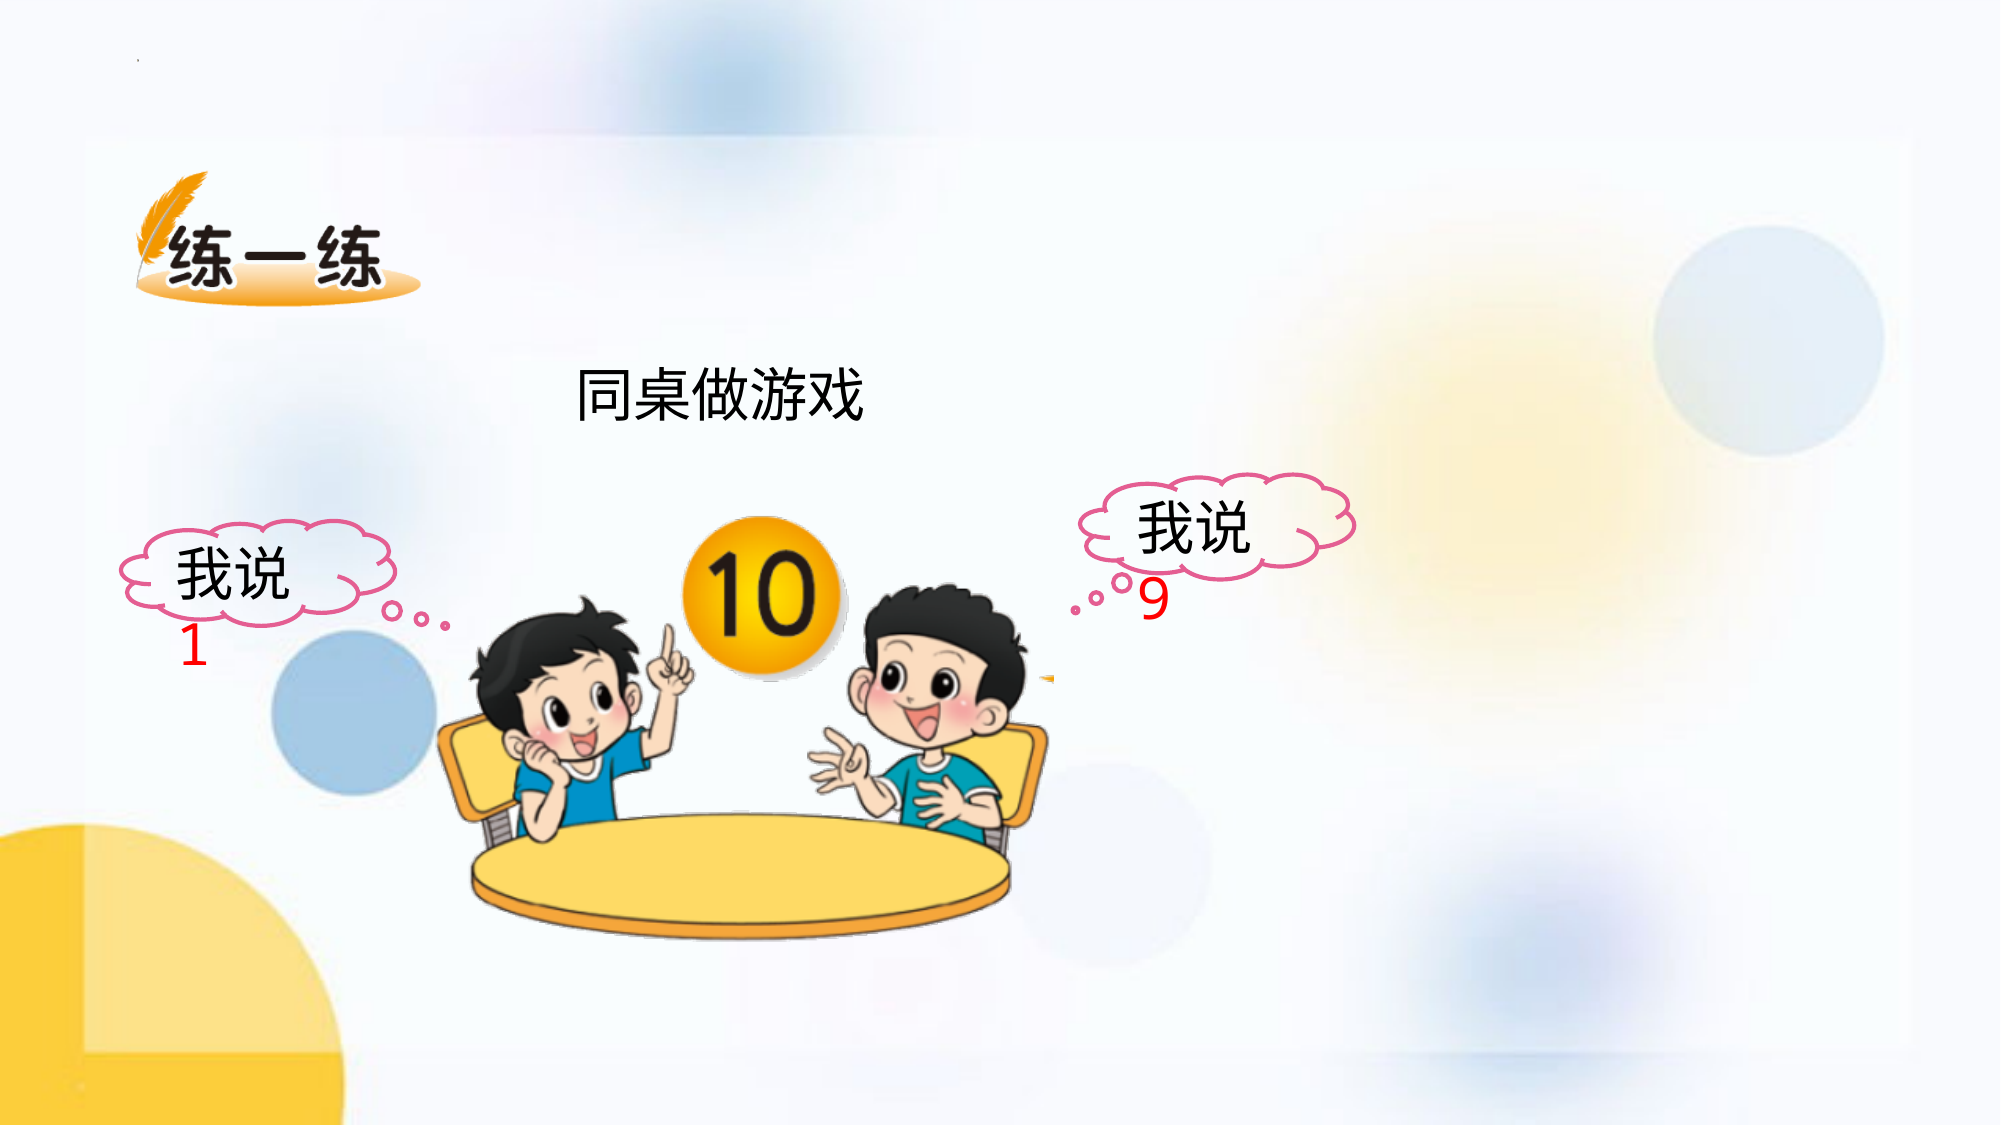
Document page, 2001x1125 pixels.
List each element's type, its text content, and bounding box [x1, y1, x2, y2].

picture [0, 0, 2001, 1125]
text_box [383, 604, 387, 618]
text_box [1113, 574, 1121, 592]
text_box 我说1 [161, 530, 355, 685]
text_box [1090, 592, 1103, 604]
text_box [214, 520, 387, 602]
text_box 同桌做游戏 [560, 350, 1012, 435]
text_box [1174, 474, 1355, 555]
text_box [1079, 488, 1121, 564]
text_box [120, 535, 161, 610]
text_box 我说9 [1121, 483, 1315, 639]
text_box [1072, 607, 1079, 614]
